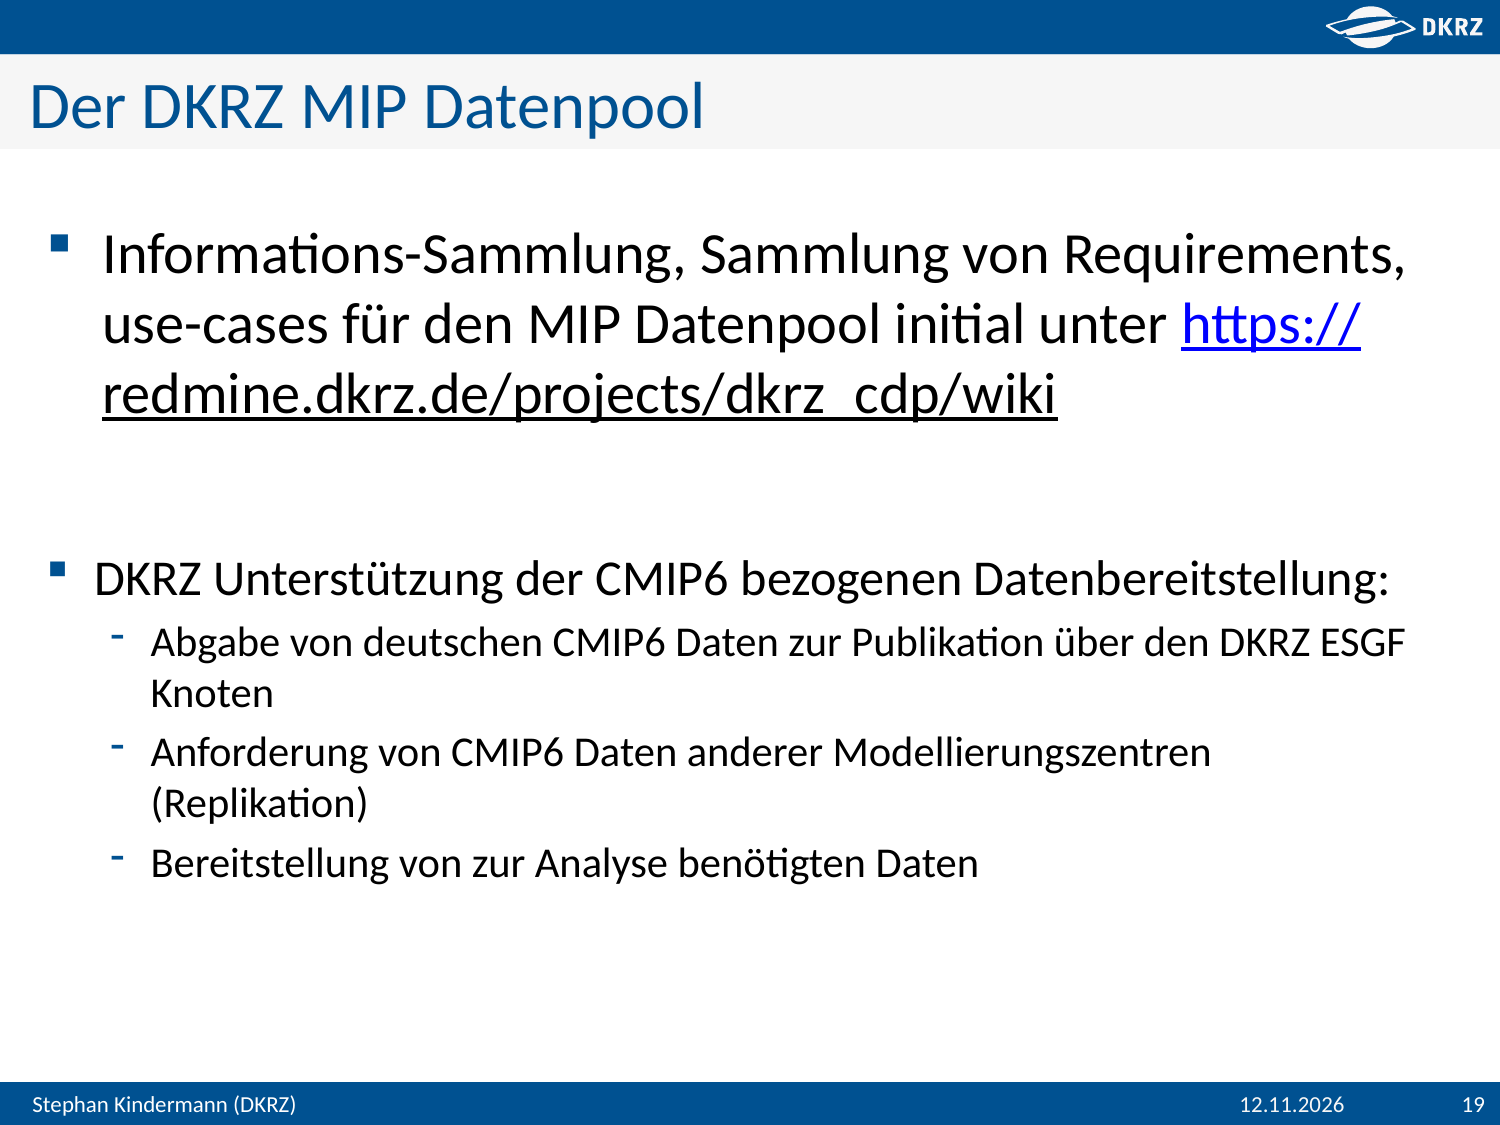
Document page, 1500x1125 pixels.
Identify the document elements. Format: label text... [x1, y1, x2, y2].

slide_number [1187, 1082, 1360, 1125]
list Informations-Sammlung, Sammlung von Requirements, use-cases für den MIP Datenpool initial unter https://redmine.dkrz.de/projects/dkrz_cdp/wiki [31, 172, 1425, 468]
text_box DKRZ Unterstützung der CMIP6 bezogenen Datenbereitstellung: Abgabe von deutschen CMIP6 Daten zur Publikation über den DKRZ ESGF Knoten Anforderung von CMIP6 Daten anderer Modellierungszentren (Replikation) Bereitstellung von zur Analyse benötigten Daten [31, 508, 1425, 923]
title Der DKRZ MIP Datenpool [0, 54, 1500, 149]
slide_number 19 [1376, 1082, 1500, 1125]
